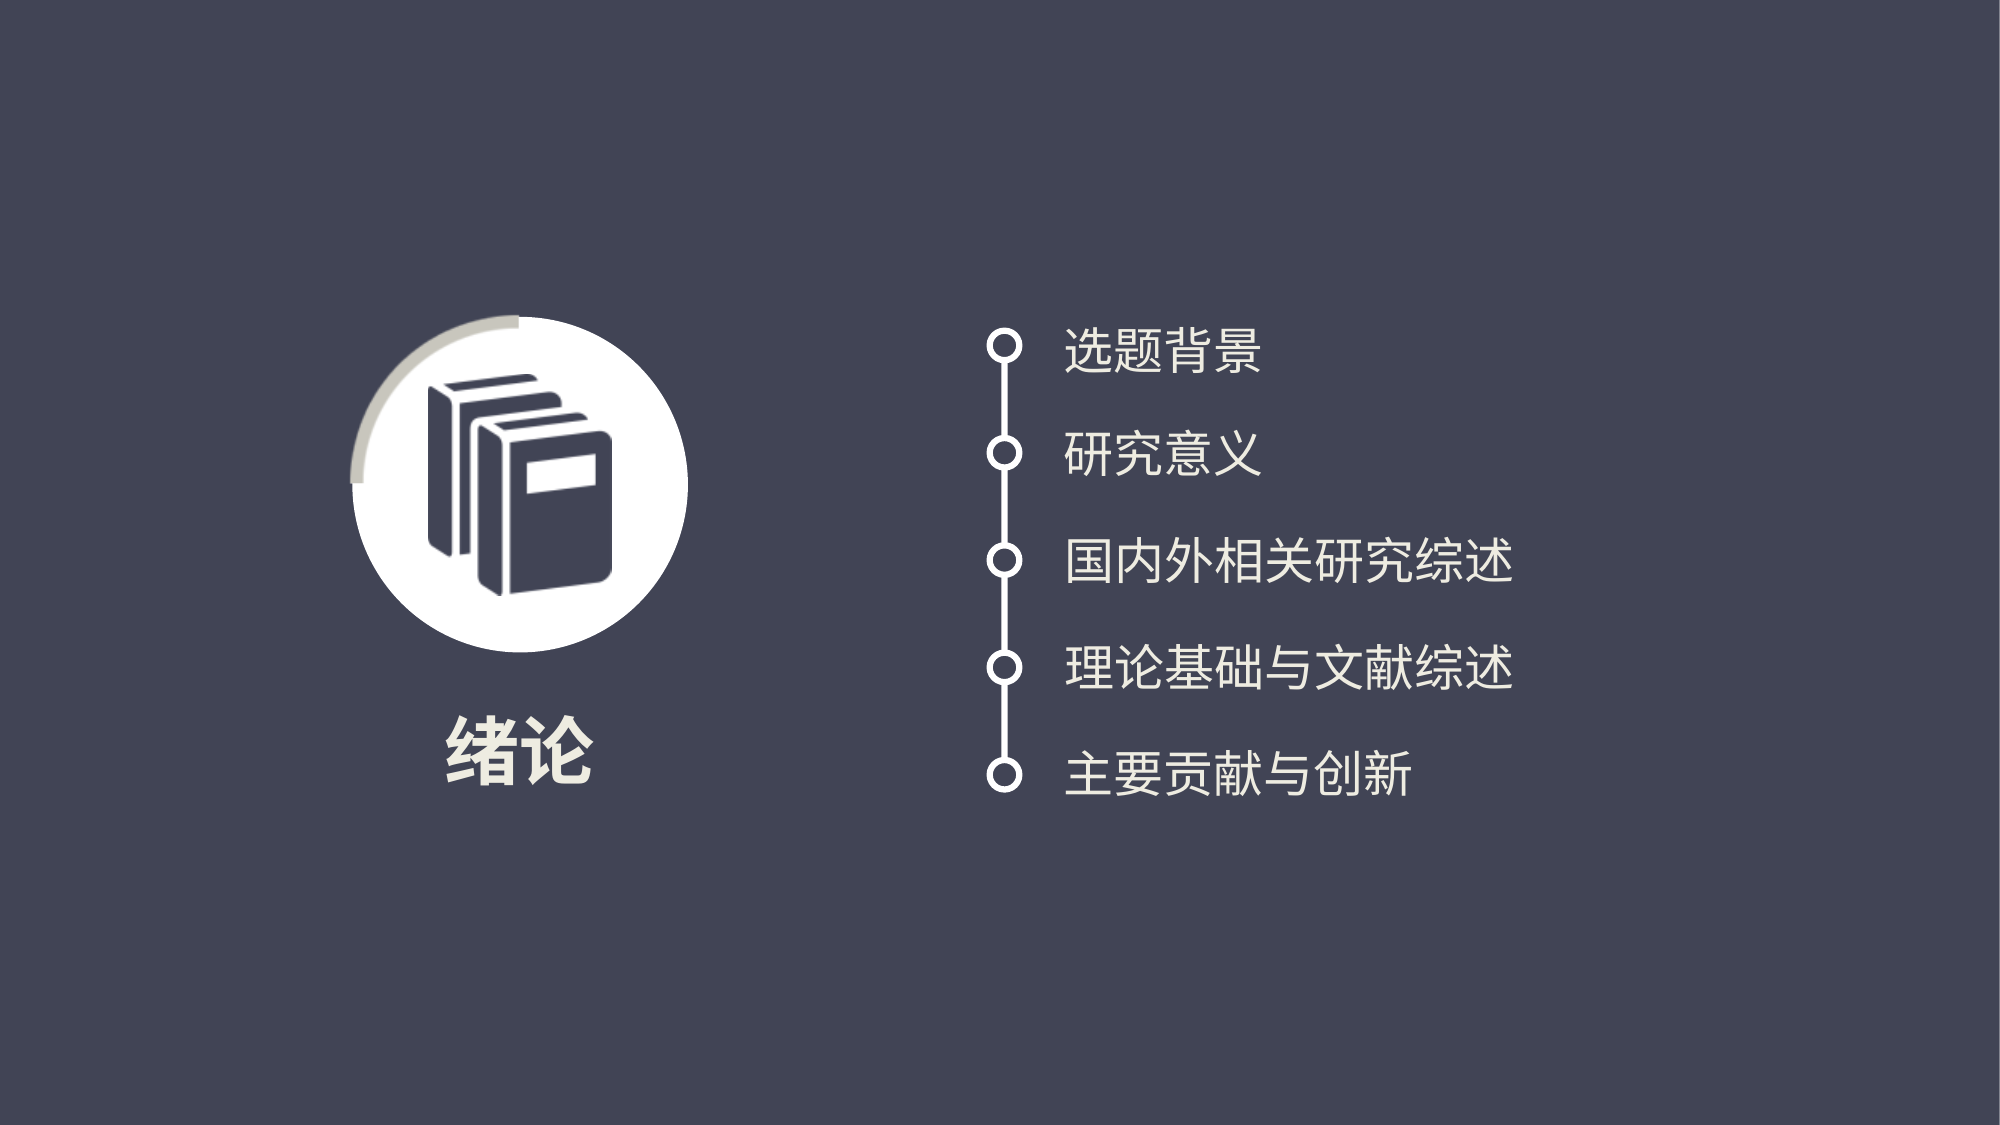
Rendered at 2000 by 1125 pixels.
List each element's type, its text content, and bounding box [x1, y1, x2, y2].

text_box 理论基础与文献综述 [1049, 629, 1530, 705]
text_box 研究意义 [1048, 414, 1279, 490]
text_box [989, 330, 1020, 790]
text_box 选题背景 [1048, 312, 1279, 388]
text_box 绪论 [430, 697, 610, 803]
text_box 国内外相关研究综述 [1049, 522, 1530, 597]
text_box 主要贡献与创新 [1049, 734, 1429, 810]
picture [349, 314, 691, 656]
